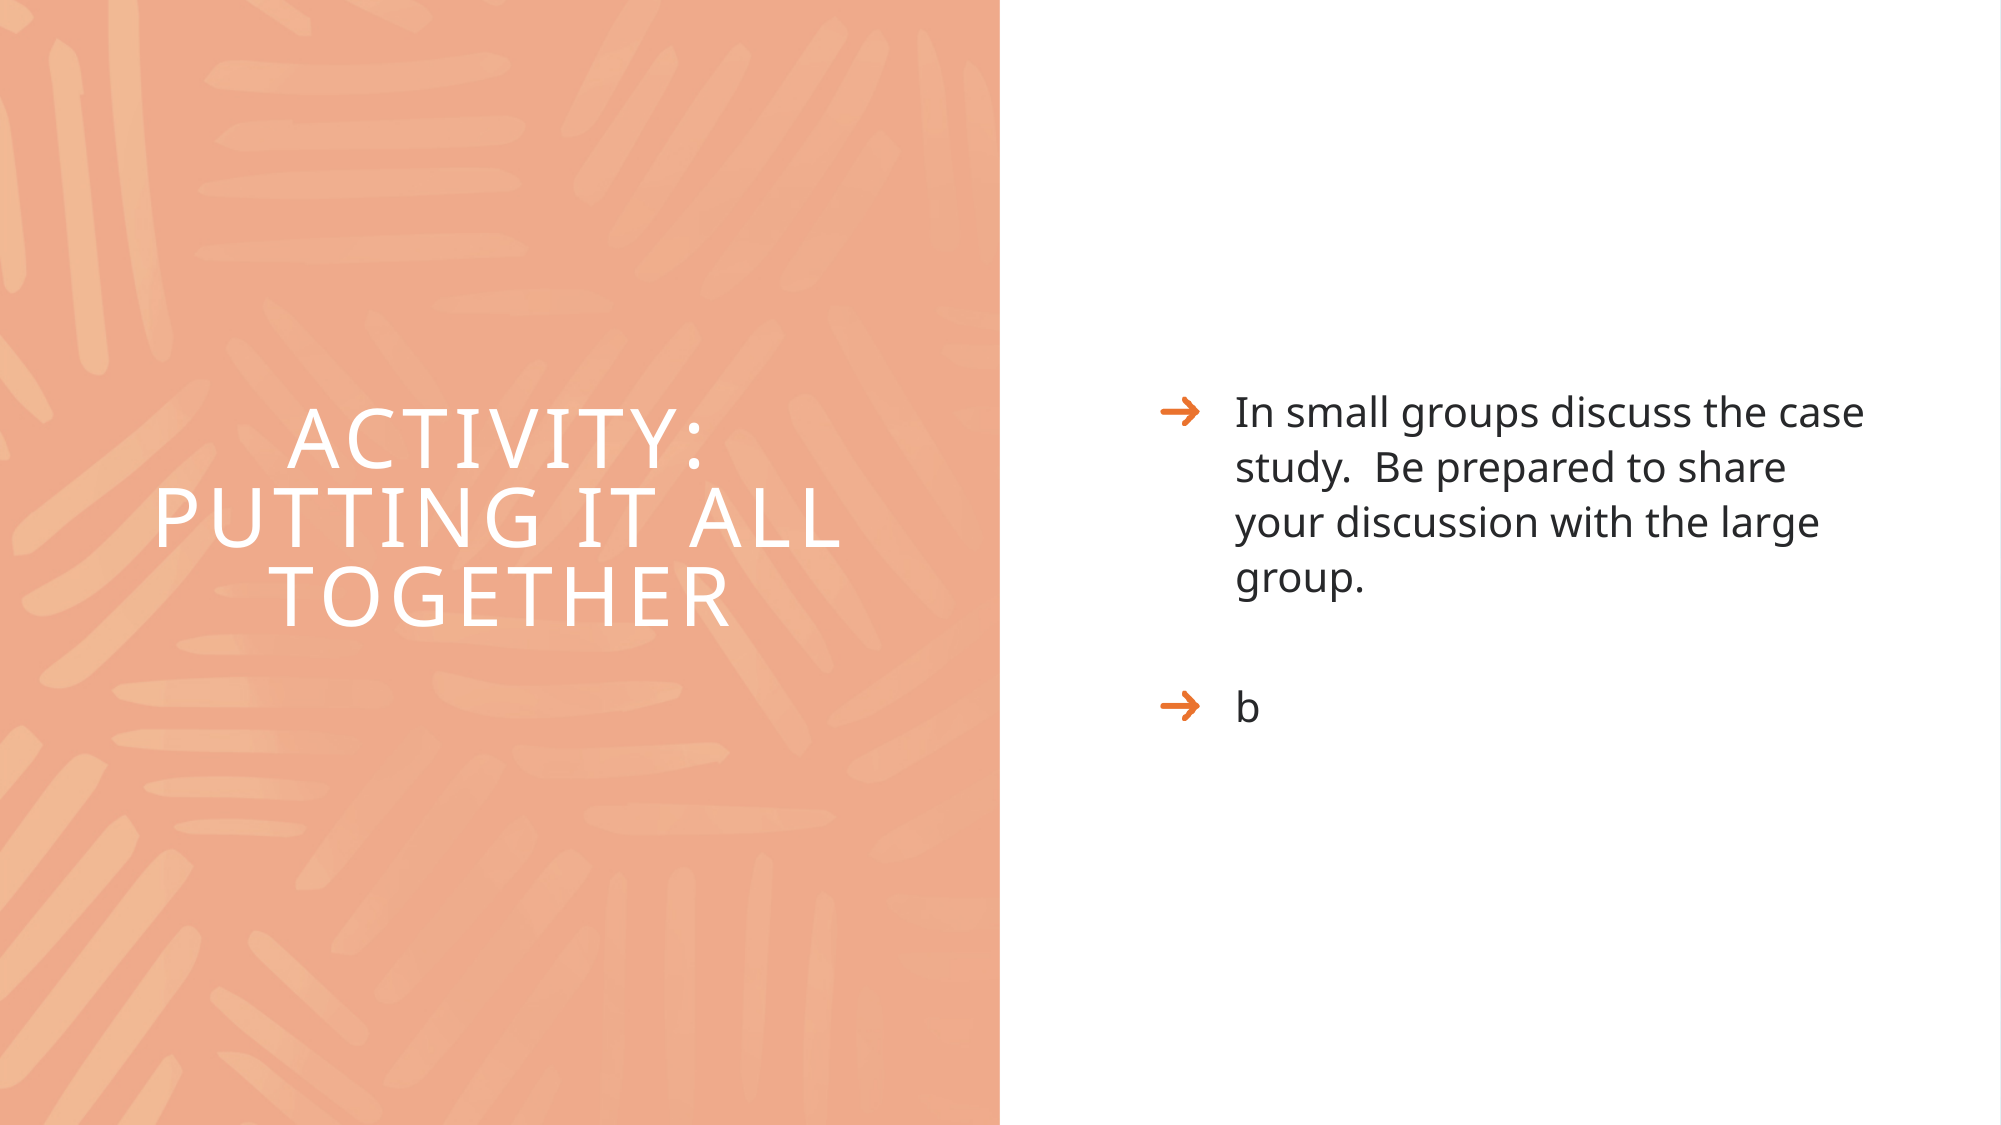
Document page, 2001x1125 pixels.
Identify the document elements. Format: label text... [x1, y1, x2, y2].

list In small groups discuss the case study. Be prepared to share your discussion with the large group. b [1152, 140, 1888, 971]
title Activity: Putting it All together [108, 396, 892, 651]
picture [0, 0, 2001, 1125]
